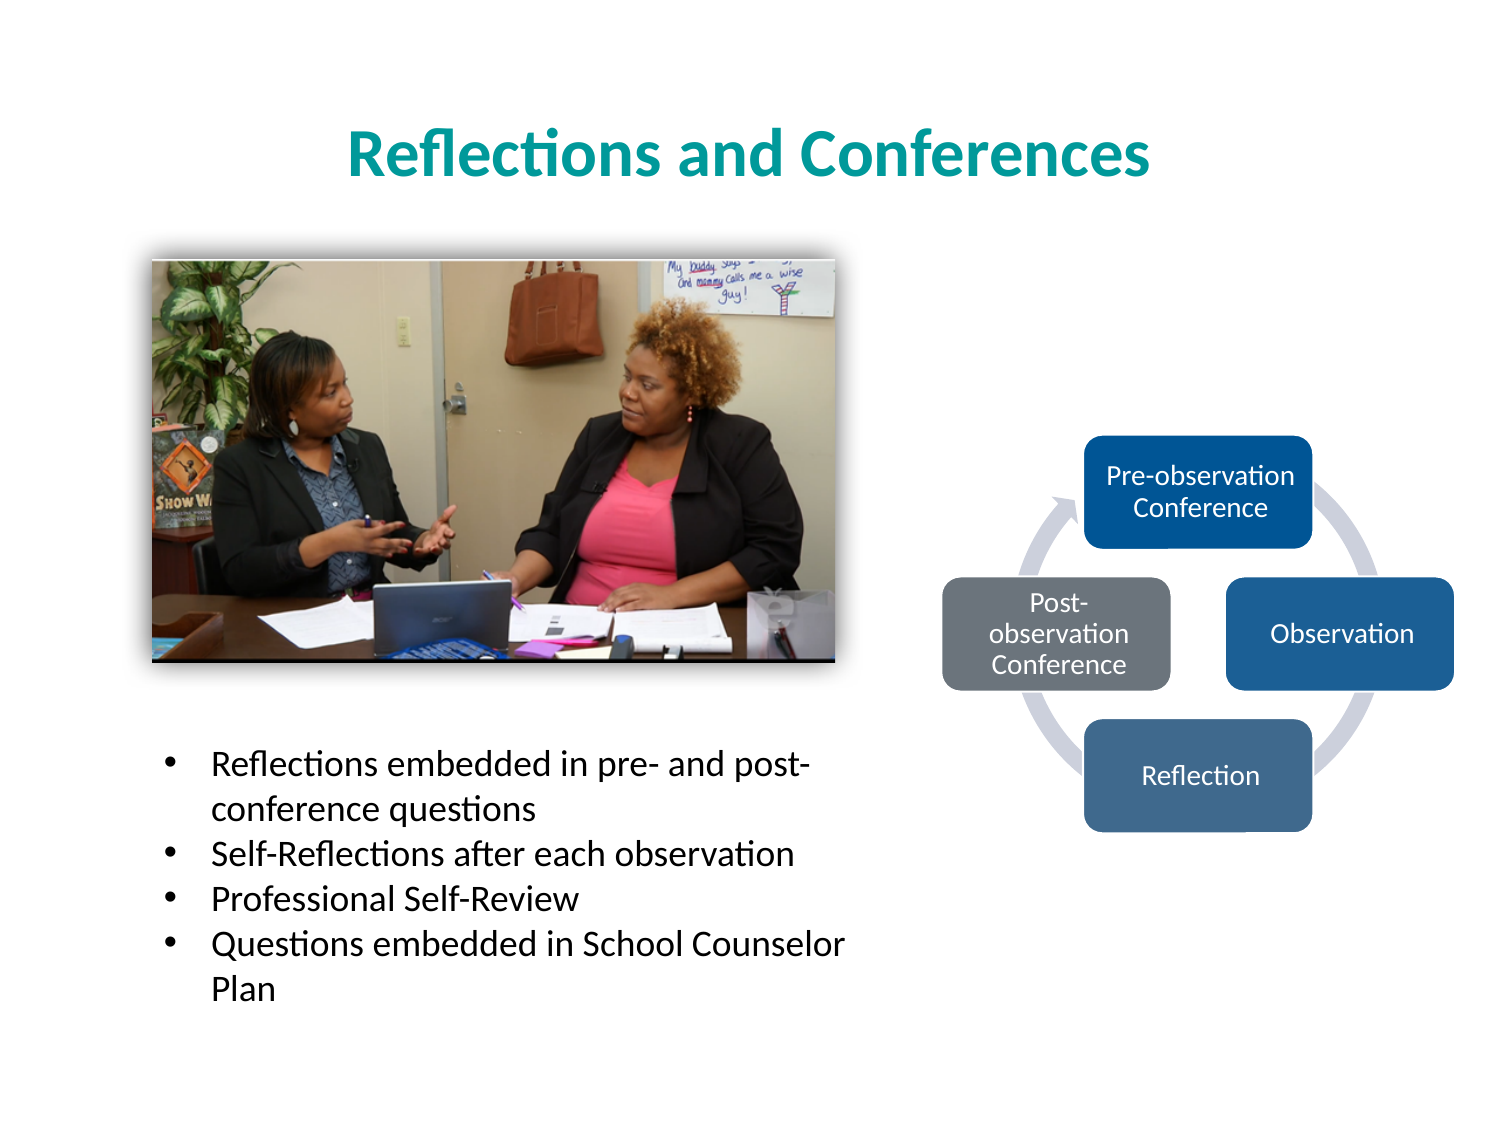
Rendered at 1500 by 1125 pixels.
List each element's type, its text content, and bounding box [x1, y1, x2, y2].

text_box Reflections embedded in pre- and post-conference questions Self-Reflections after each observation Professional Self-Review Questions embedded in School Counselor Plan [149, 731, 924, 1062]
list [152, 259, 836, 663]
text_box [925, 434, 1471, 834]
title Reflections and Conferences [134, 32, 1366, 191]
